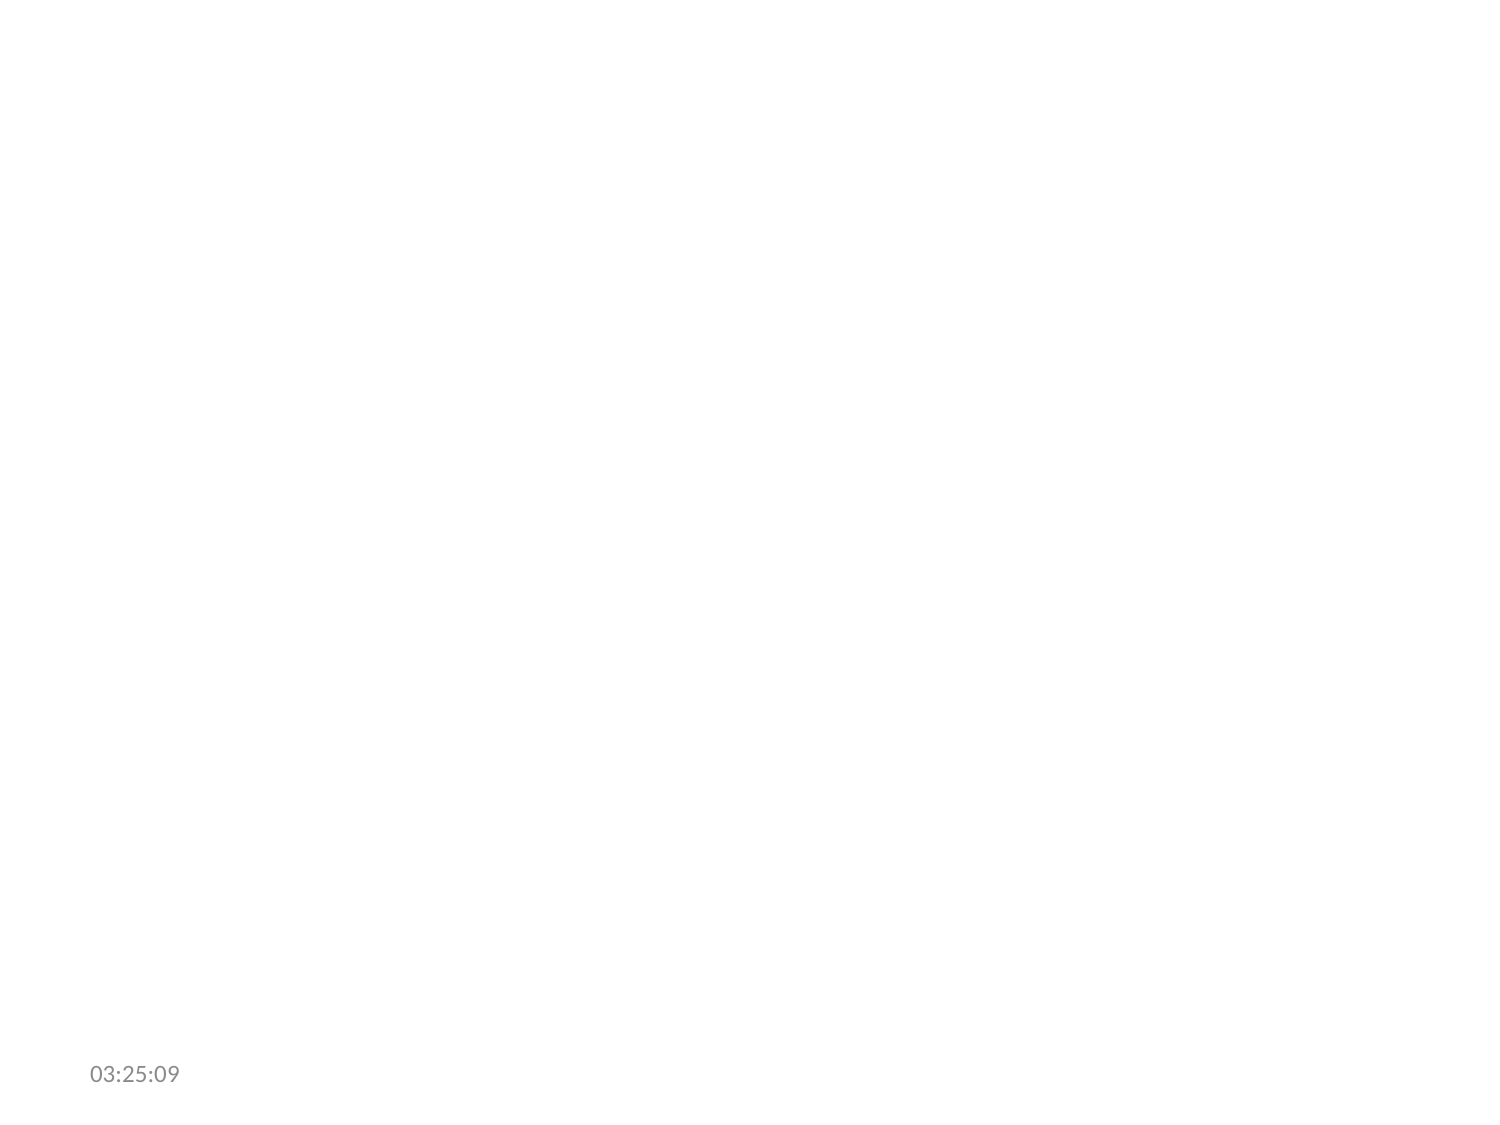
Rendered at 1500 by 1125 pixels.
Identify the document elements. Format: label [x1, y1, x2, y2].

slide_number [75, 1042, 425, 1103]
